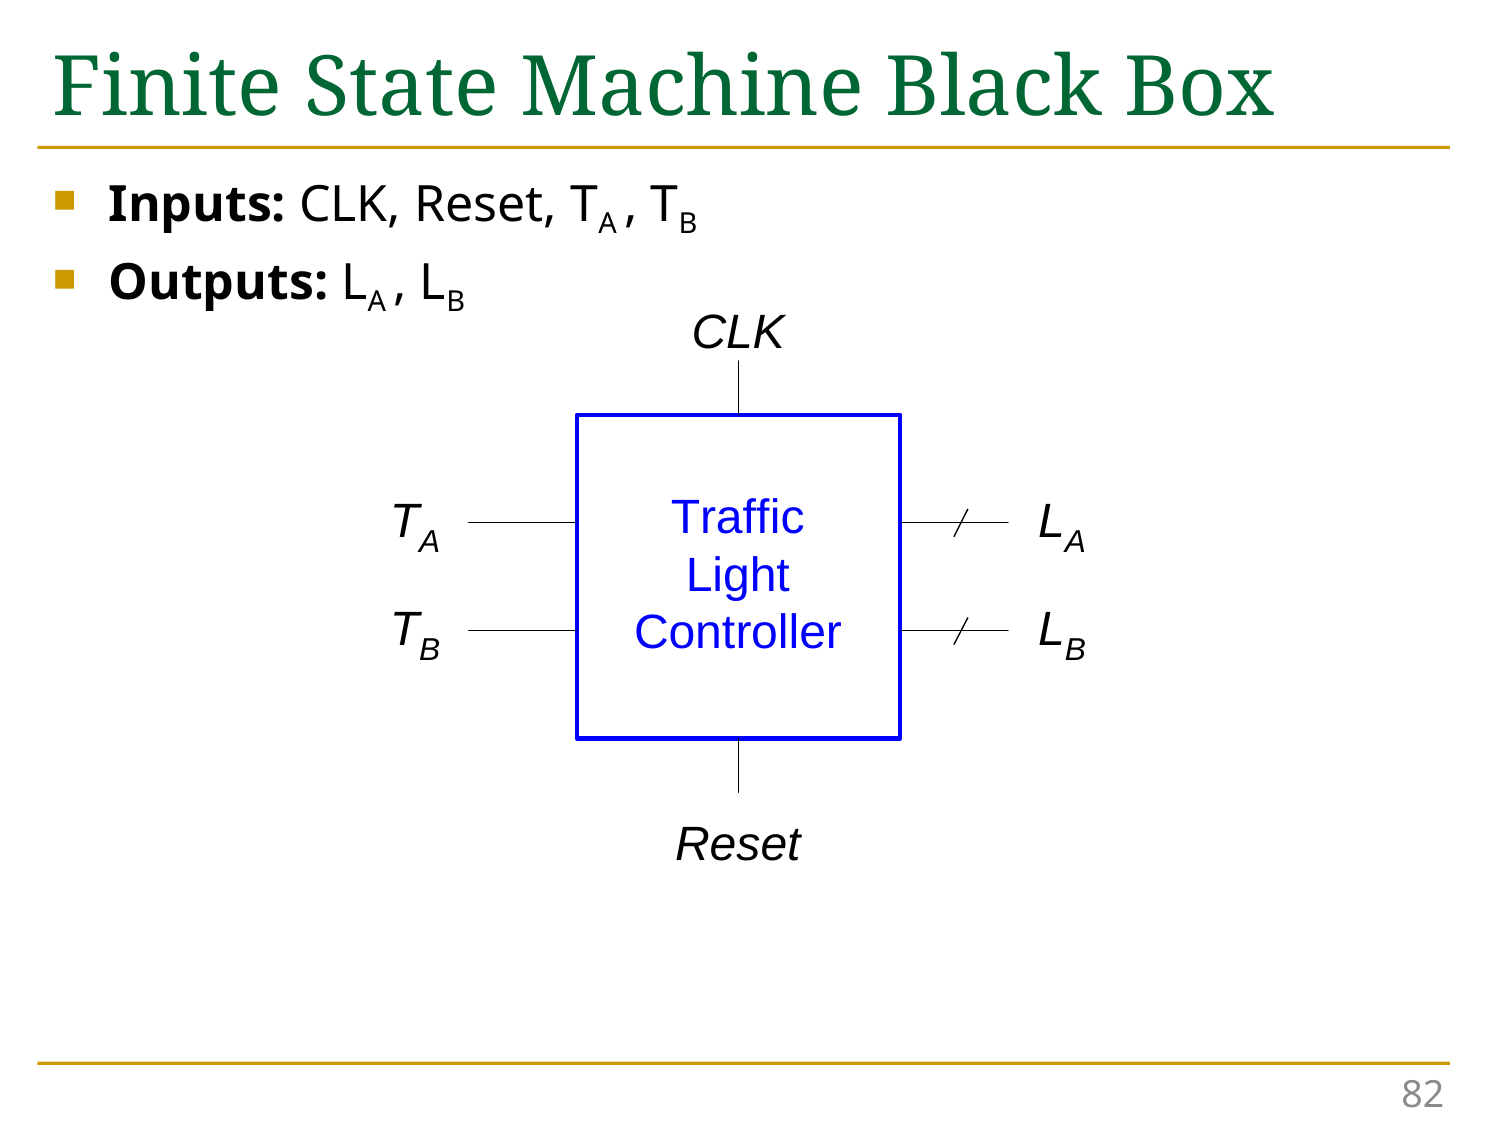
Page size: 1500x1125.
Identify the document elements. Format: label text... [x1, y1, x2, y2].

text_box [354, 272, 1123, 907]
slide_number 82 [1121, 1066, 1460, 1125]
title Finite State Machine Black Box [37, 24, 1450, 163]
list Inputs: CLK, Reset, TA , TB Outputs: LA , LB [37, 163, 1450, 1016]
